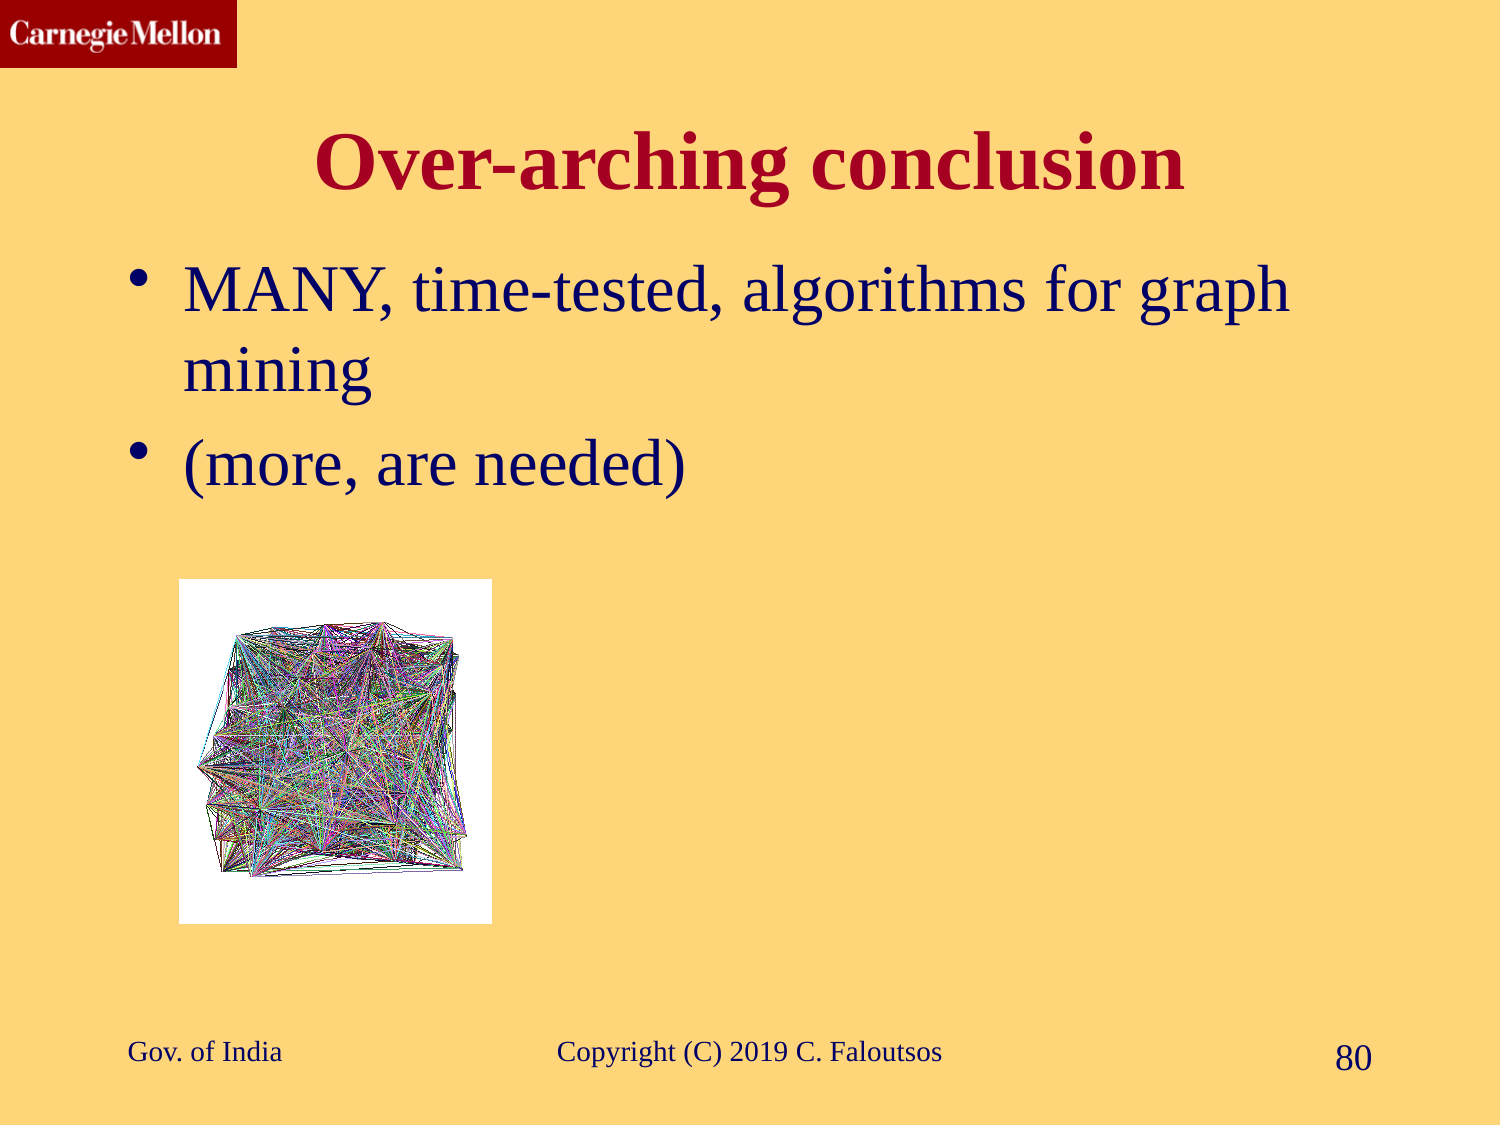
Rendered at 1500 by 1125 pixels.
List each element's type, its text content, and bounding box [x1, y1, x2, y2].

slide_number Gov. of India [112, 1024, 426, 1101]
picture [0, 0, 237, 68]
list MANY, time-tested, algorithms for graph mining (more, are needed) [112, 237, 1388, 1001]
picture [179, 579, 493, 924]
slide_number 80 [1074, 1024, 1388, 1101]
title Over-arching conclusion [112, 99, 1388, 213]
footer Copyright (C) 2019 C. Faloutsos [512, 1024, 988, 1101]
